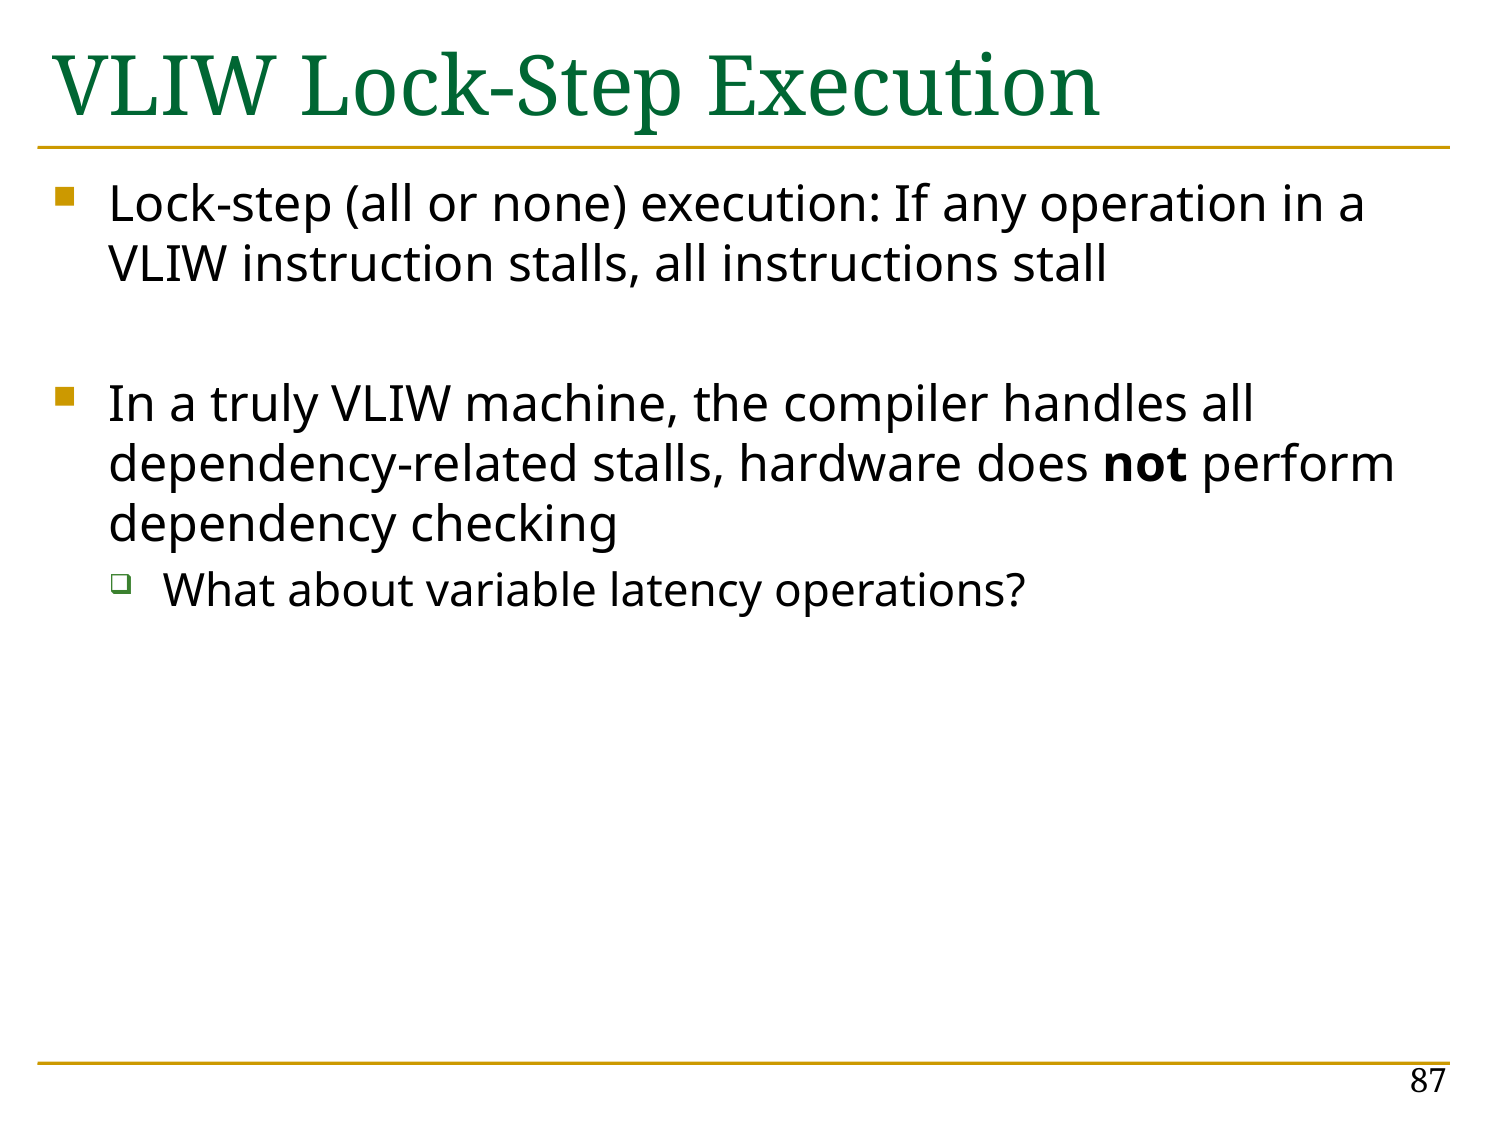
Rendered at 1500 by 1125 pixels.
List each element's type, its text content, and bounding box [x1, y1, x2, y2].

title VLIW Lock-Step Execution [37, 24, 1450, 163]
slide_number 87 [1111, 1036, 1462, 1112]
list Lock-step (all or none) execution: If any operation in a VLIW instruction stalls, all instructions stall In a truly VLIW machine, the compiler handles all dependency-related stalls, hardware does not perform dependency checking What about variable latency operations? [37, 163, 1450, 1016]
